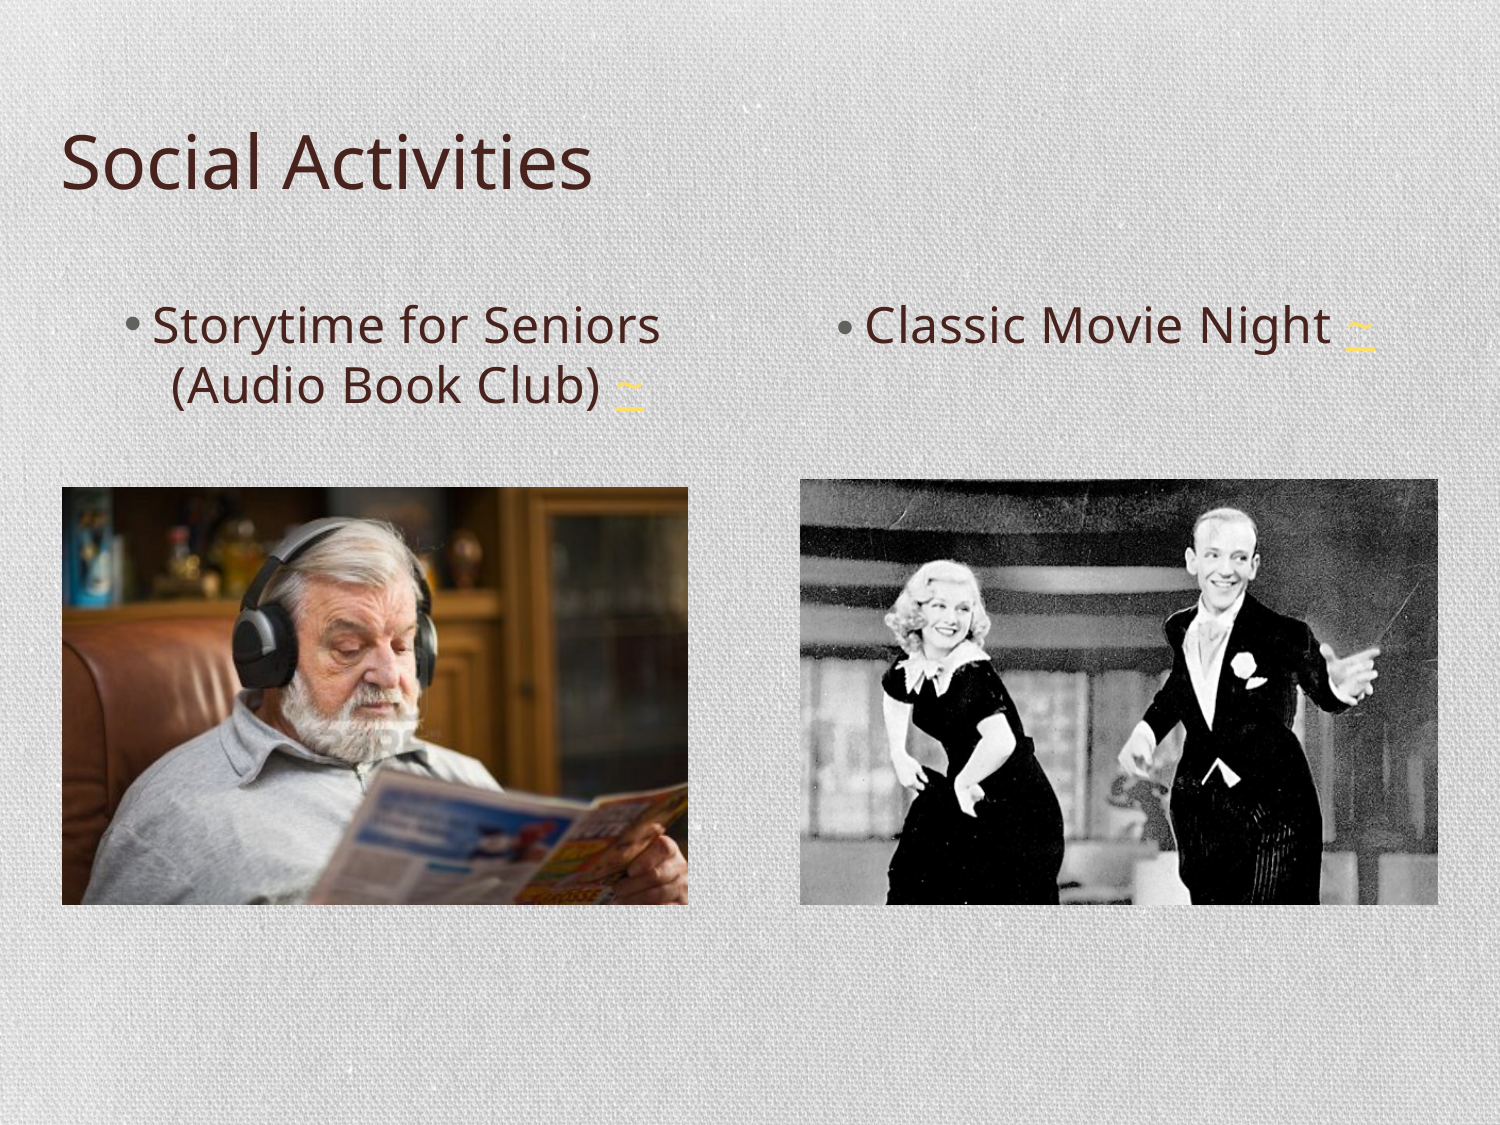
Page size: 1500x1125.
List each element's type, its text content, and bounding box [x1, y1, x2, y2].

picture [62, 487, 688, 905]
picture [799, 479, 1438, 905]
title Social Activities [45, 37, 1455, 213]
list Classic Movie Night ~ [757, 213, 1455, 1023]
list Storytime for Seniors (Audio Book Club) ~ [45, 213, 743, 1023]
